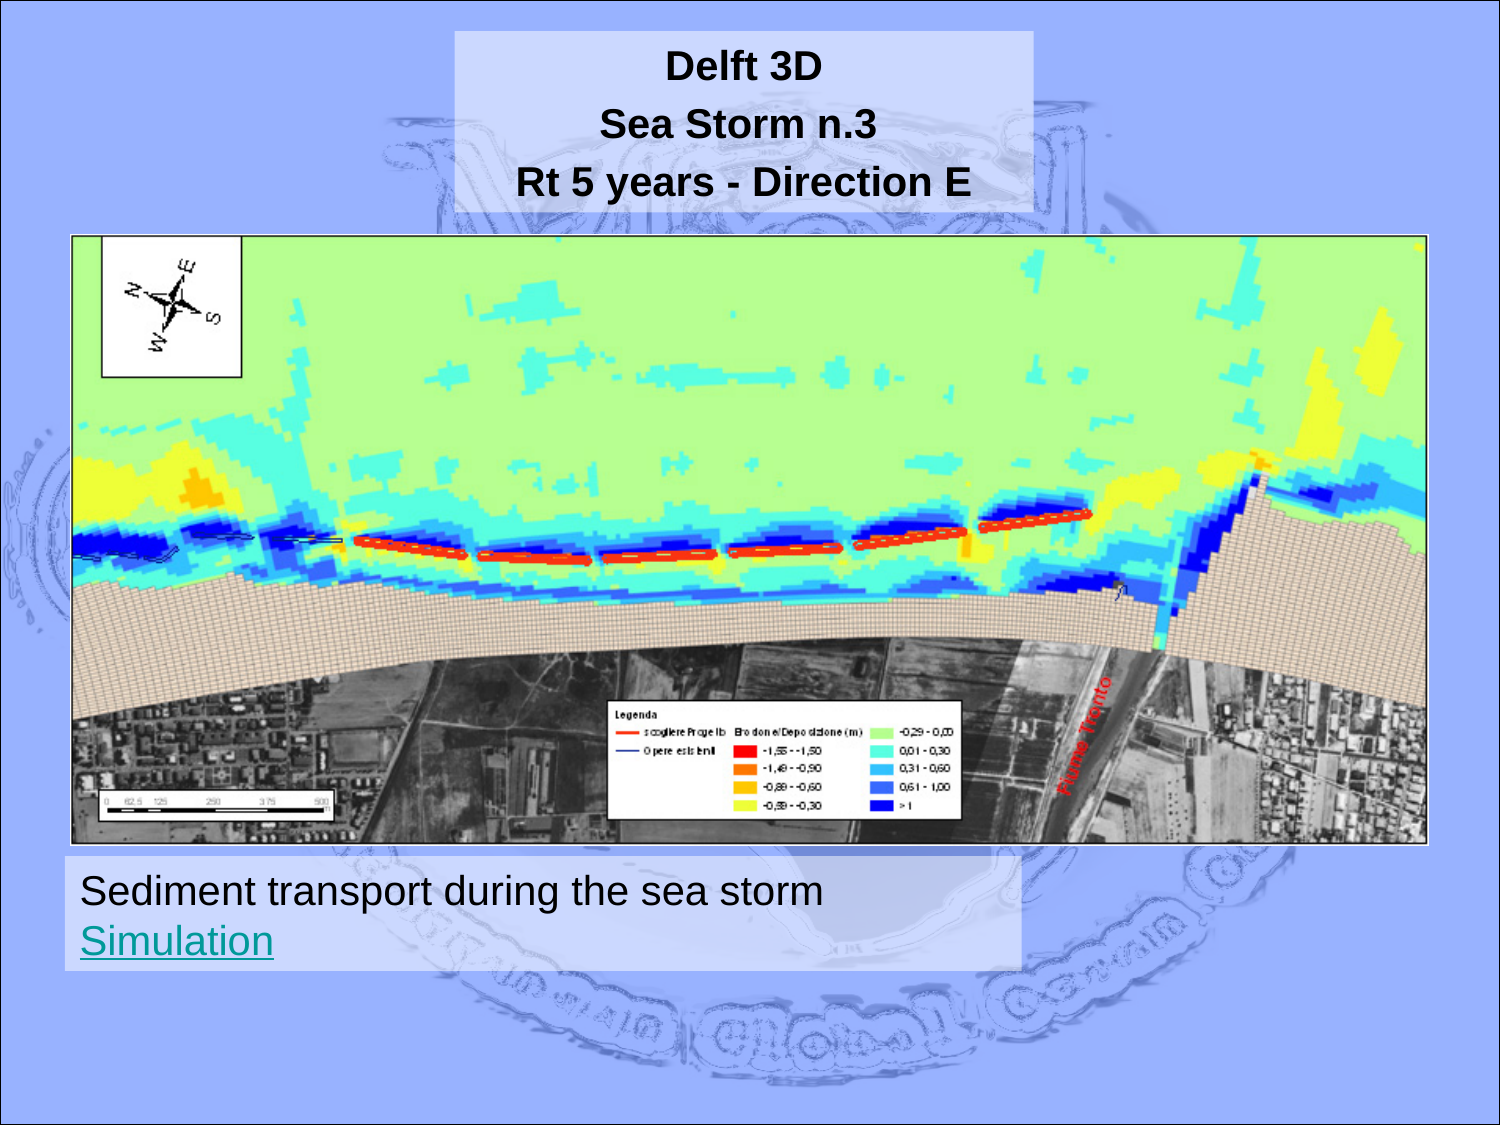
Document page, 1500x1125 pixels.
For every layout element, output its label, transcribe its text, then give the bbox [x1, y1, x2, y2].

picture [70, 234, 1429, 847]
text_box Sediment transport during the sea storm Simulation [64, 856, 1022, 971]
text_box [0, 0, 1500, 1125]
text_box Delft 3D Sea Storm n.3 Rt 5 years - Direction E [454, 31, 1034, 213]
